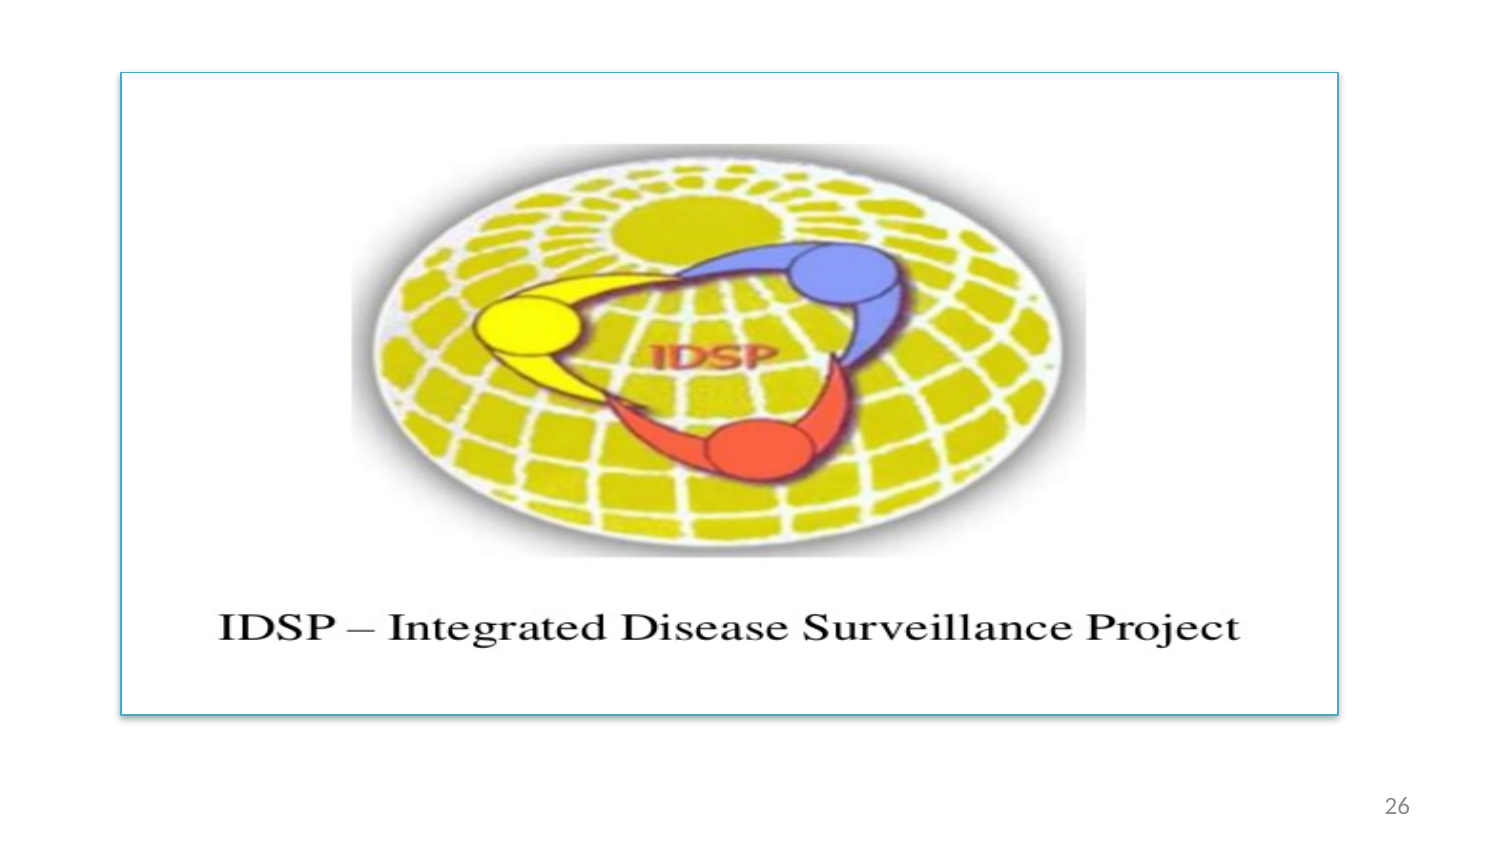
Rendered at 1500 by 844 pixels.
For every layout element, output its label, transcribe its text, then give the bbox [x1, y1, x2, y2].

slide_number 26 [1074, 782, 1425, 827]
picture [121, 72, 1338, 715]
